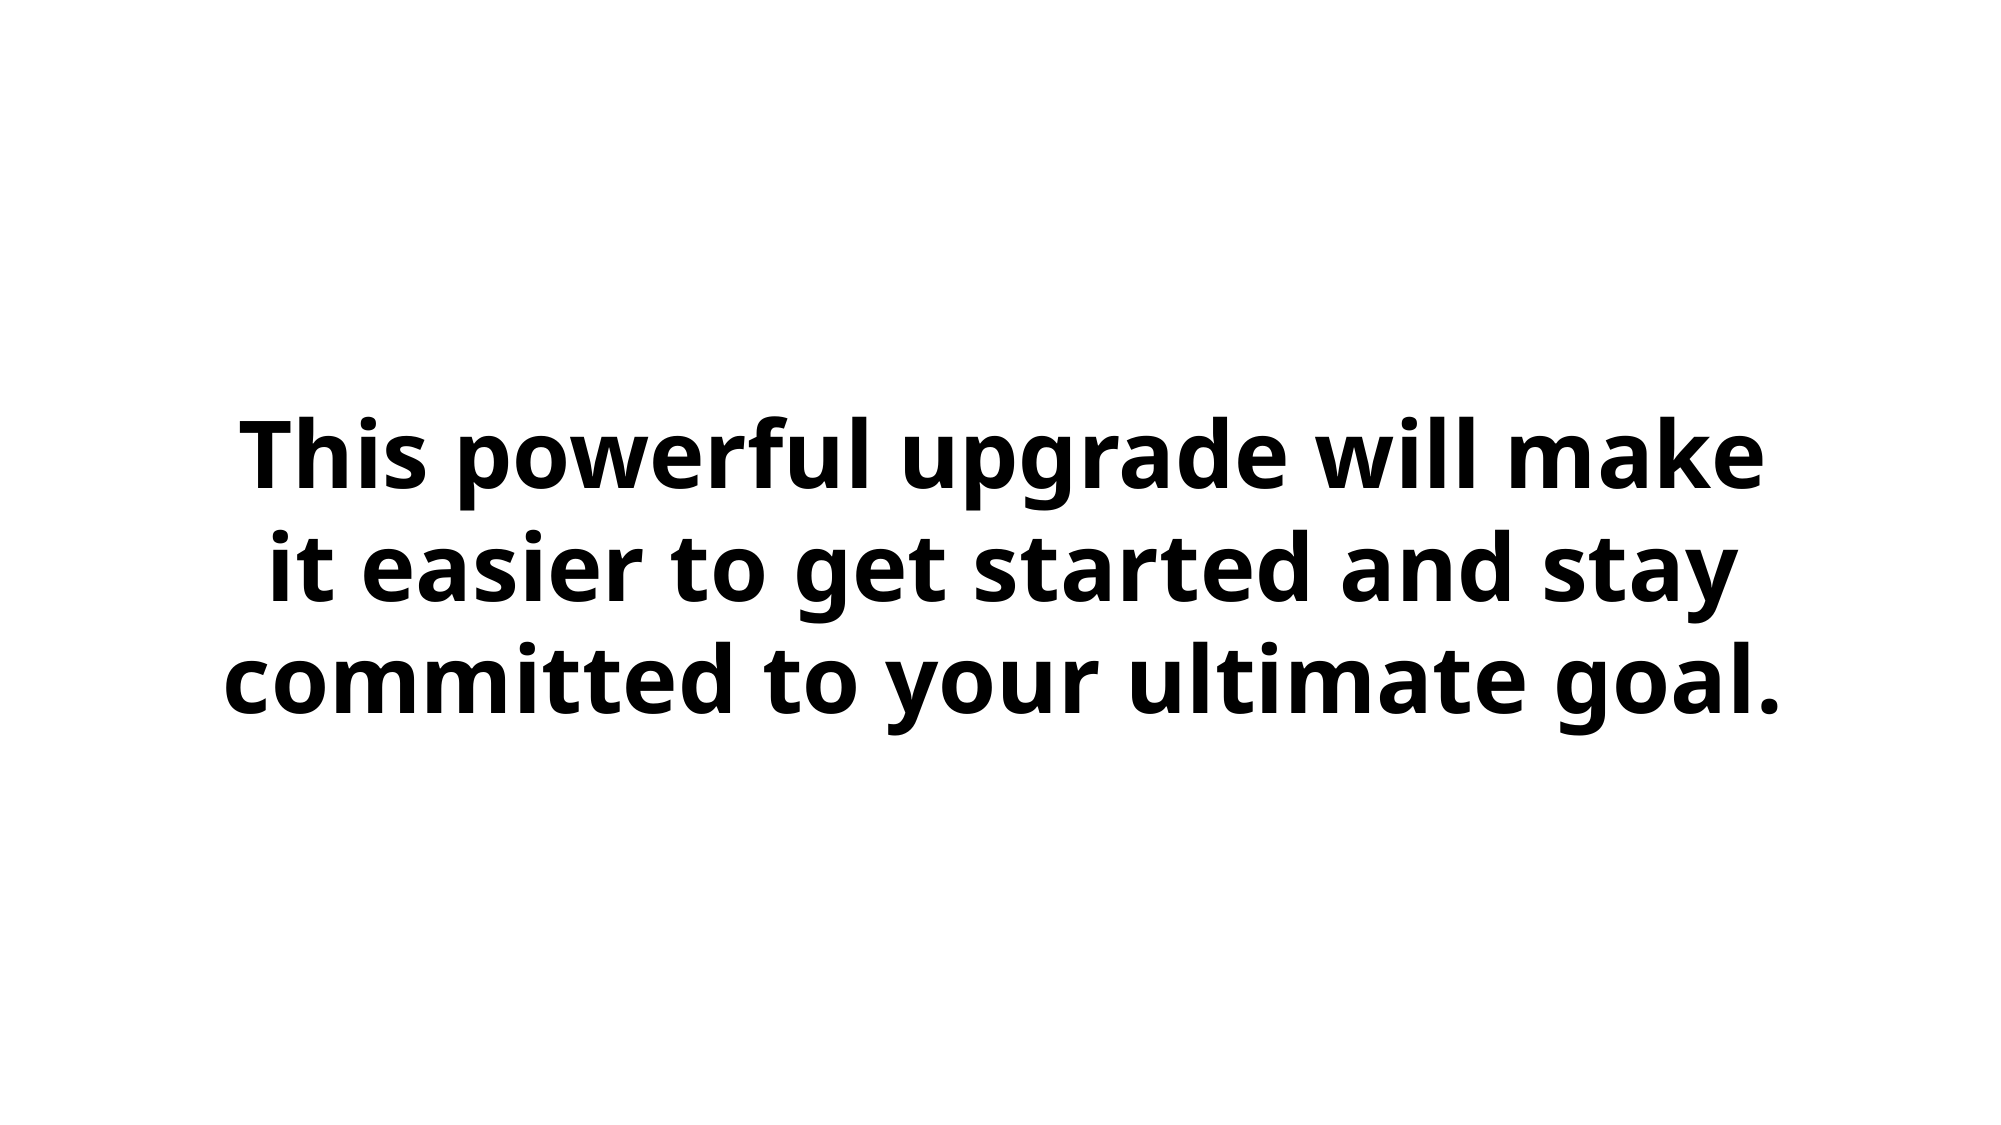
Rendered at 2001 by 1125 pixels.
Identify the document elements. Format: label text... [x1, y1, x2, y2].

text_box This powerful upgrade will make it easier to get started and stay committed to your ultimate goal. [200, 387, 1807, 740]
